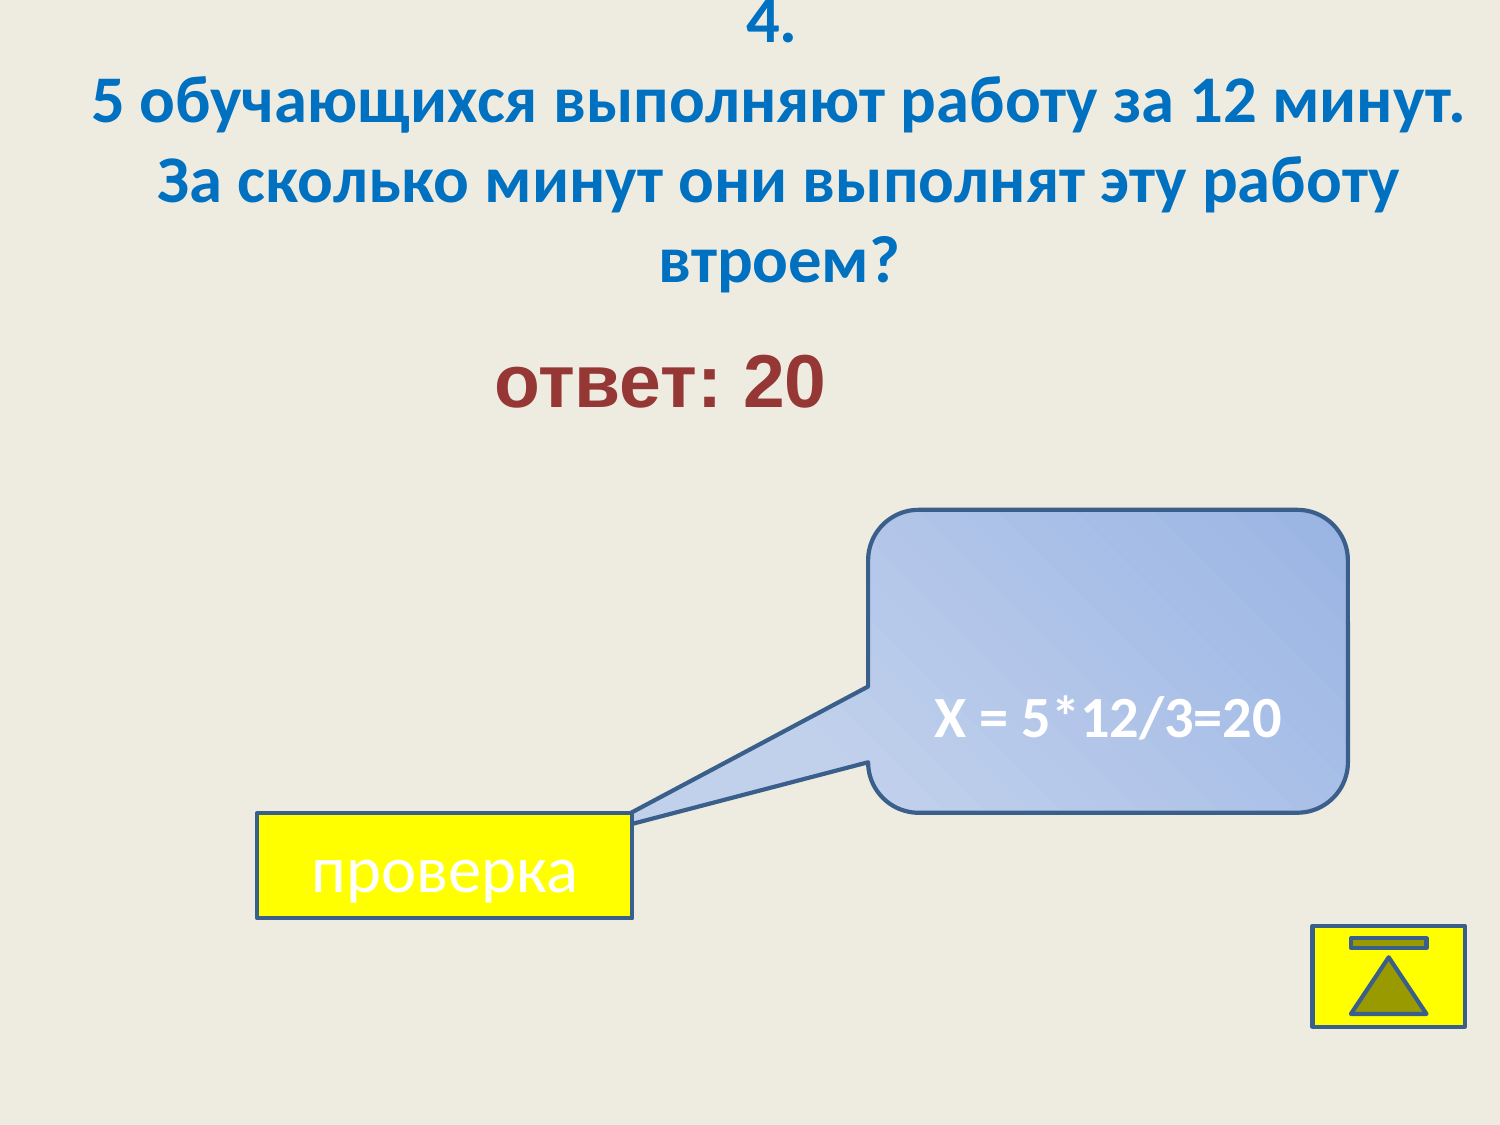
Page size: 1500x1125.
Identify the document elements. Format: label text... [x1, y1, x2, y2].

text_box [725, 102, 775, 183]
text_box ответ: 20 [479, 325, 940, 431]
text_box [0, 0, 1500, 75]
text_box [1310, 924, 1467, 1029]
text_box проверка [255, 811, 634, 920]
text_box 4. 5 обучающихся выполняют работу за 12 минут. За сколько минут они выполнят эту работу втроем? [58, 247, 1500, 384]
text_box 4. 5 обучающихся выполняют работу за 12 минут. За сколько минут они выполнят эту работу втроем? [58, 75, 1500, 246]
